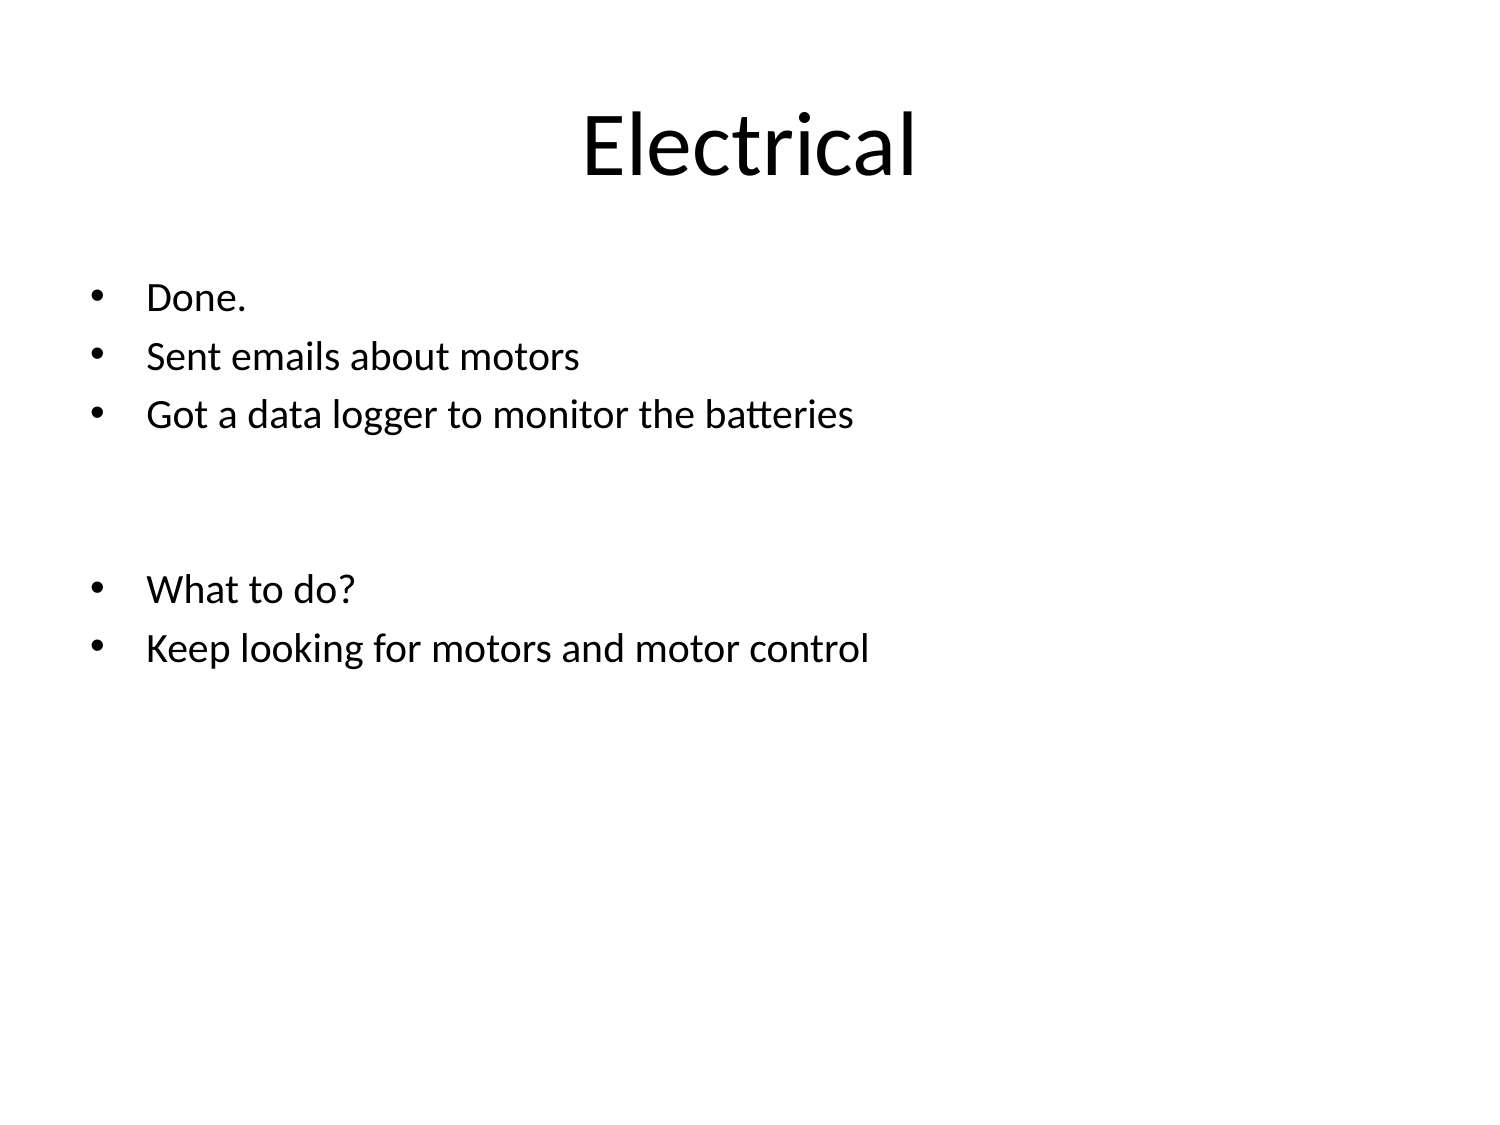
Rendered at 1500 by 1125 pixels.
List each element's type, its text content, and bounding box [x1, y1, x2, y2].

title Electrical [75, 45, 1425, 233]
list Done. Sent emails about motors Got a data logger to monitor the batteries What to do? Keep looking for motors and motor control [75, 262, 1425, 1005]
